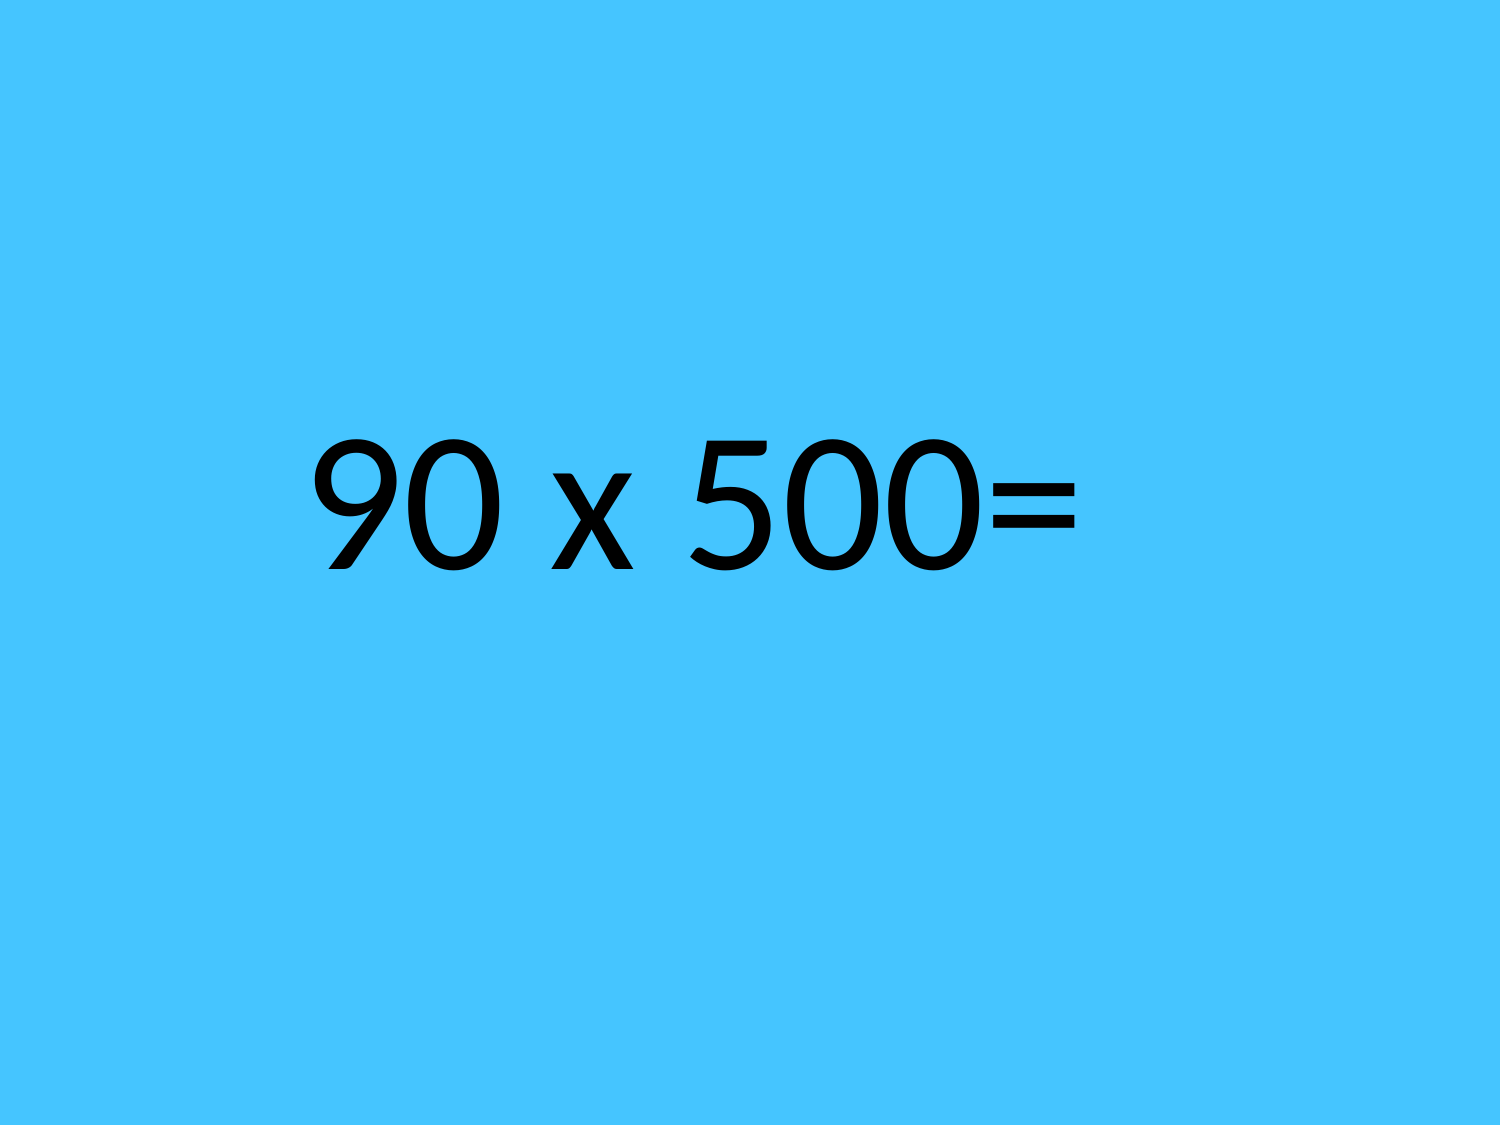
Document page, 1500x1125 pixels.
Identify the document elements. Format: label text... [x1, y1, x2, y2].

text_box 90 x 500= [287, 362, 1200, 618]
